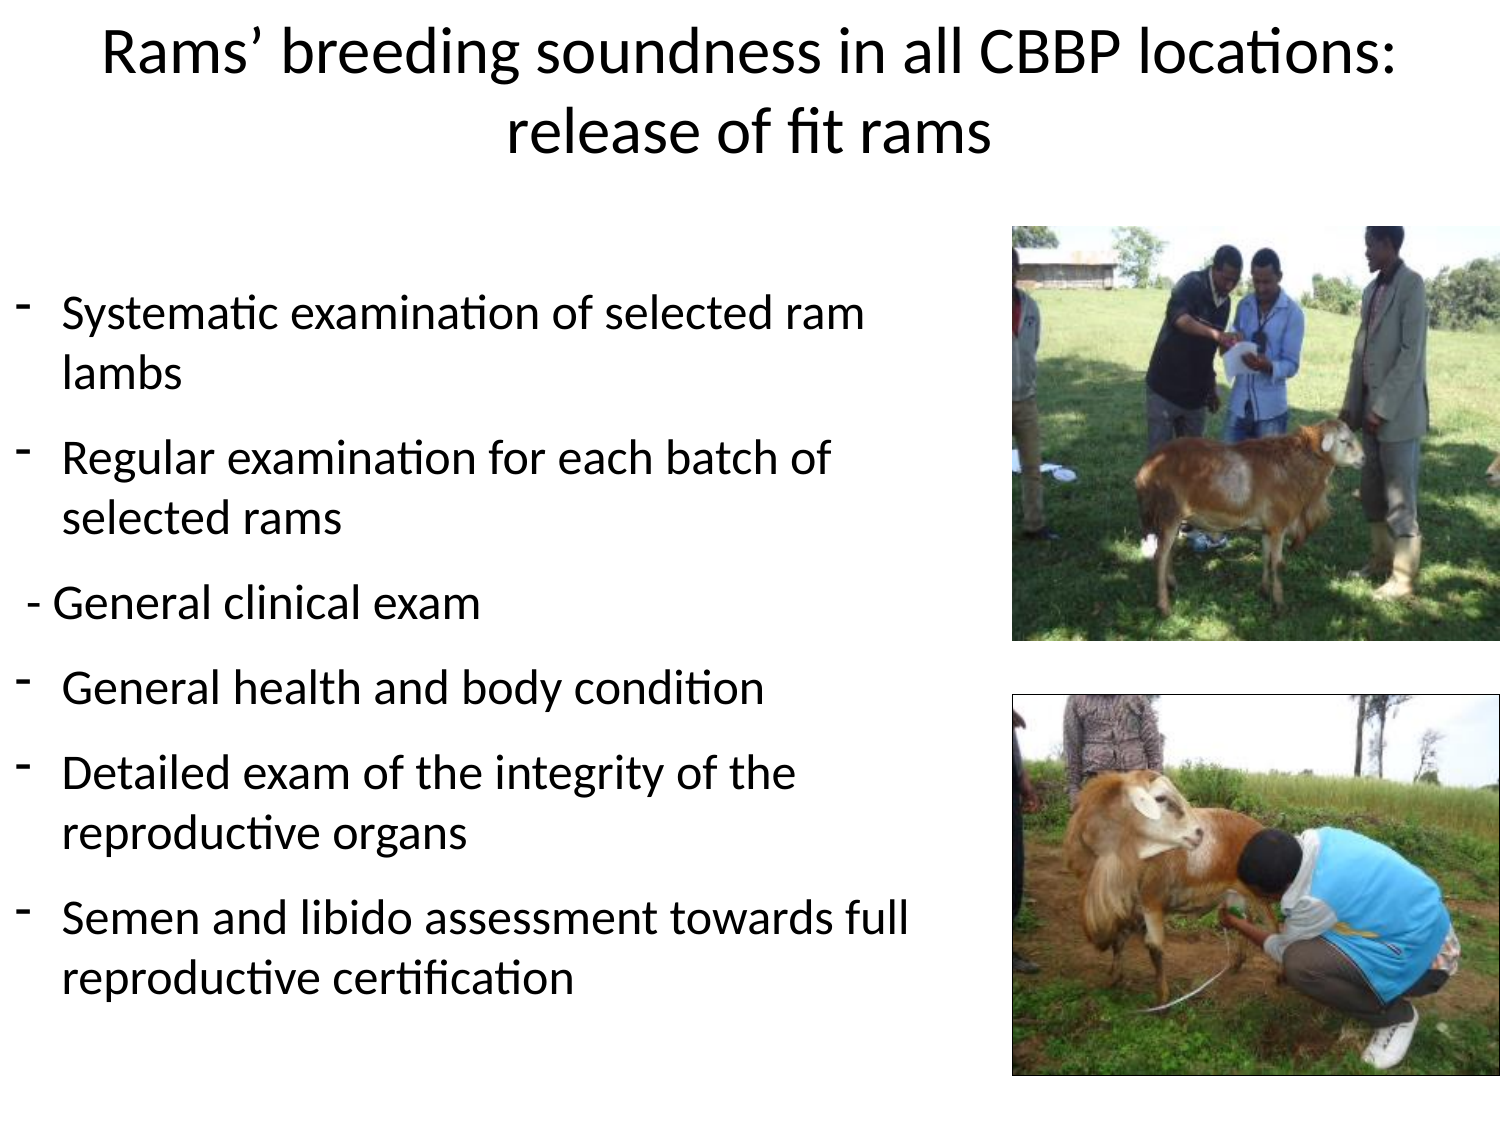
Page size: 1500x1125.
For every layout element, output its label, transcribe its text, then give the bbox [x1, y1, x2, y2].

text_box Systematic examination of selected ram lambs Regular examination for each batch of selected rams - General clinical exam General health and body condition Detailed exam of the integrity of the reproductive organs Semen and libido assessment towards full reproductive certification [0, 272, 964, 1097]
picture [1012, 694, 1500, 1076]
picture [1012, 225, 1500, 641]
text_box Rams’ breeding soundness in all CBBP locations: release of fit rams [0, 0, 1500, 188]
